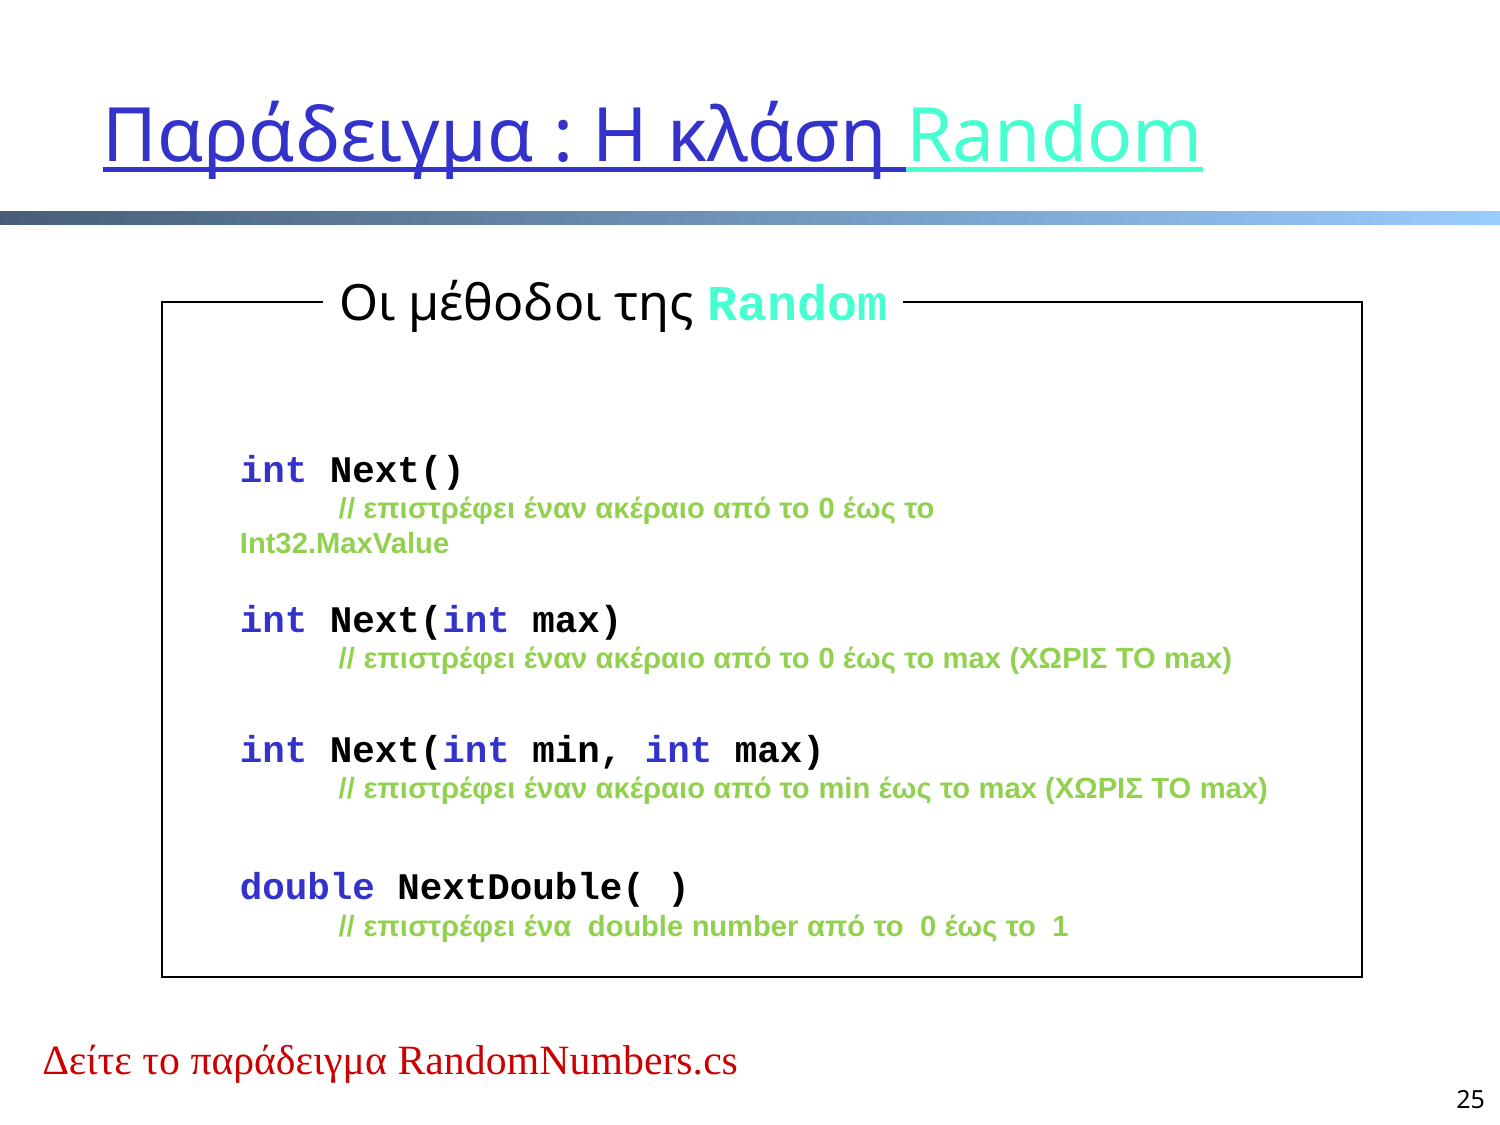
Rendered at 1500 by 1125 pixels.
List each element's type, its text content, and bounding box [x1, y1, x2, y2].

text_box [162, 262, 1363, 978]
text_box Δείτε το παράδειγμα RandomNumbers.cs [27, 1025, 754, 1090]
title Παράδειγμα : Η κλάση Random [87, 37, 1438, 225]
slide_number 25 [1150, 1049, 1500, 1125]
